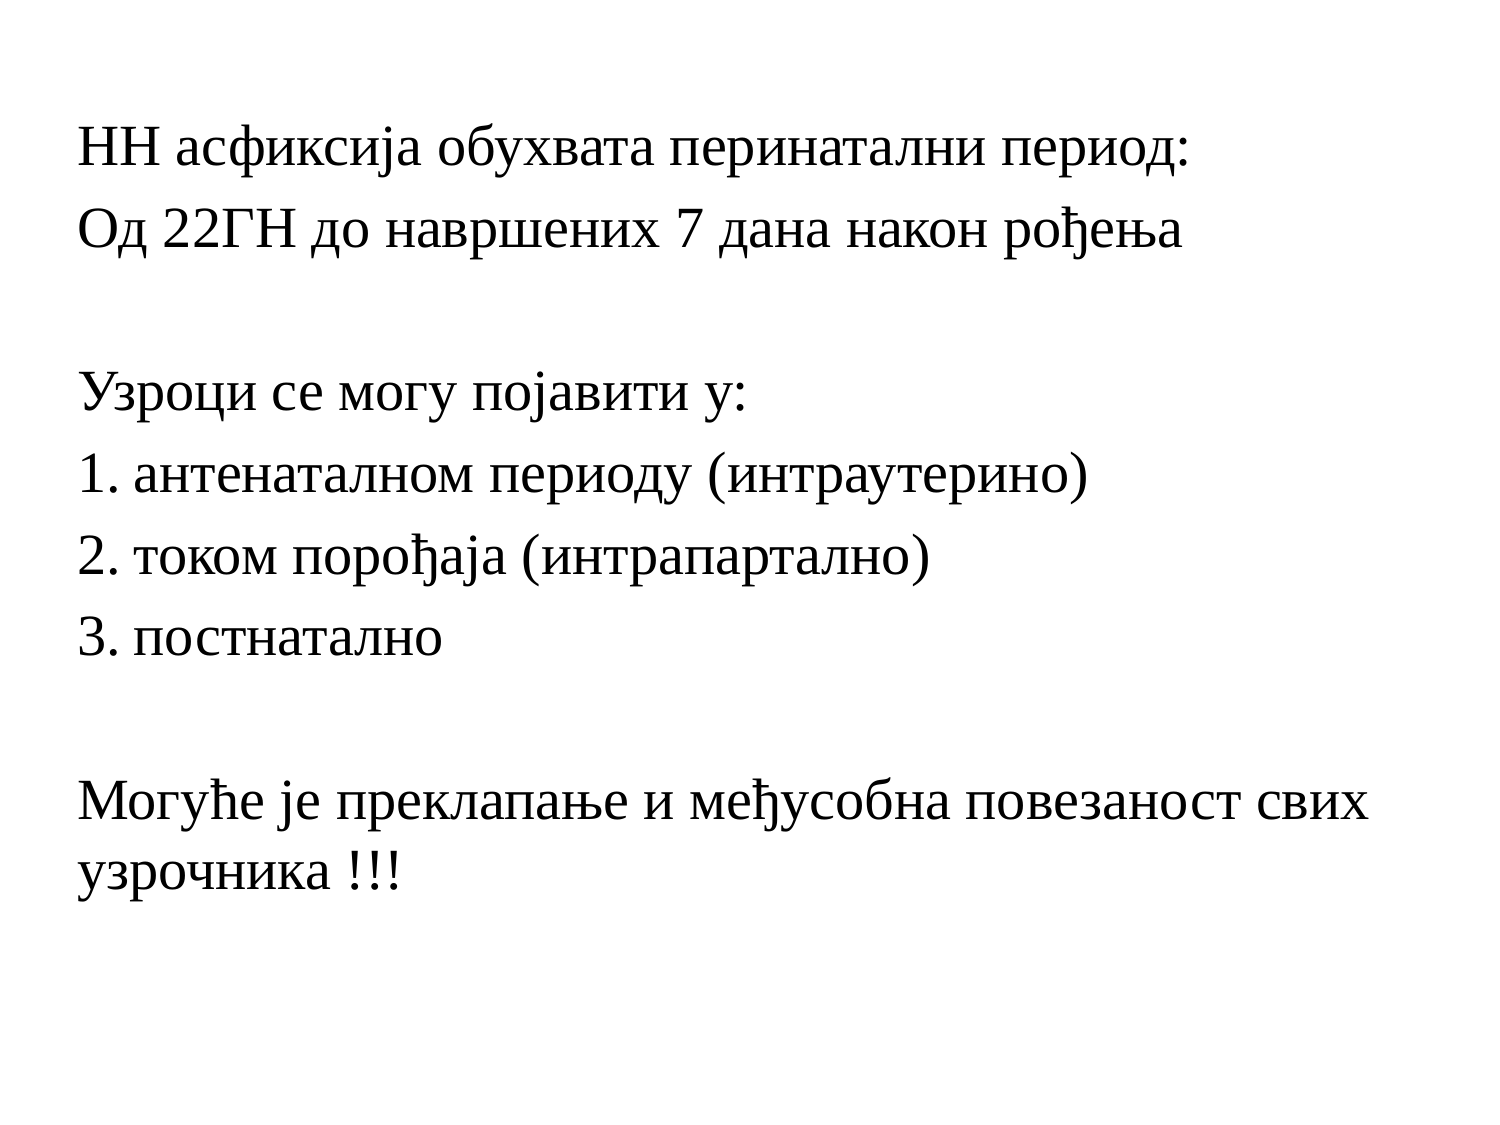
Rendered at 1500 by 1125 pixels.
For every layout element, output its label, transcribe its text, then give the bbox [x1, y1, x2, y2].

list НН асфиксија обухвата перинатални период: Од 22ГН до навршених 7 дана након рођења Узроци се могу појавити у: антенаталном периоду (интраутерино) током порођаја (интрапартално) постнатално Могуће је преклапање и међусобна повезаност свих узрочника !!! [62, 99, 1413, 843]
